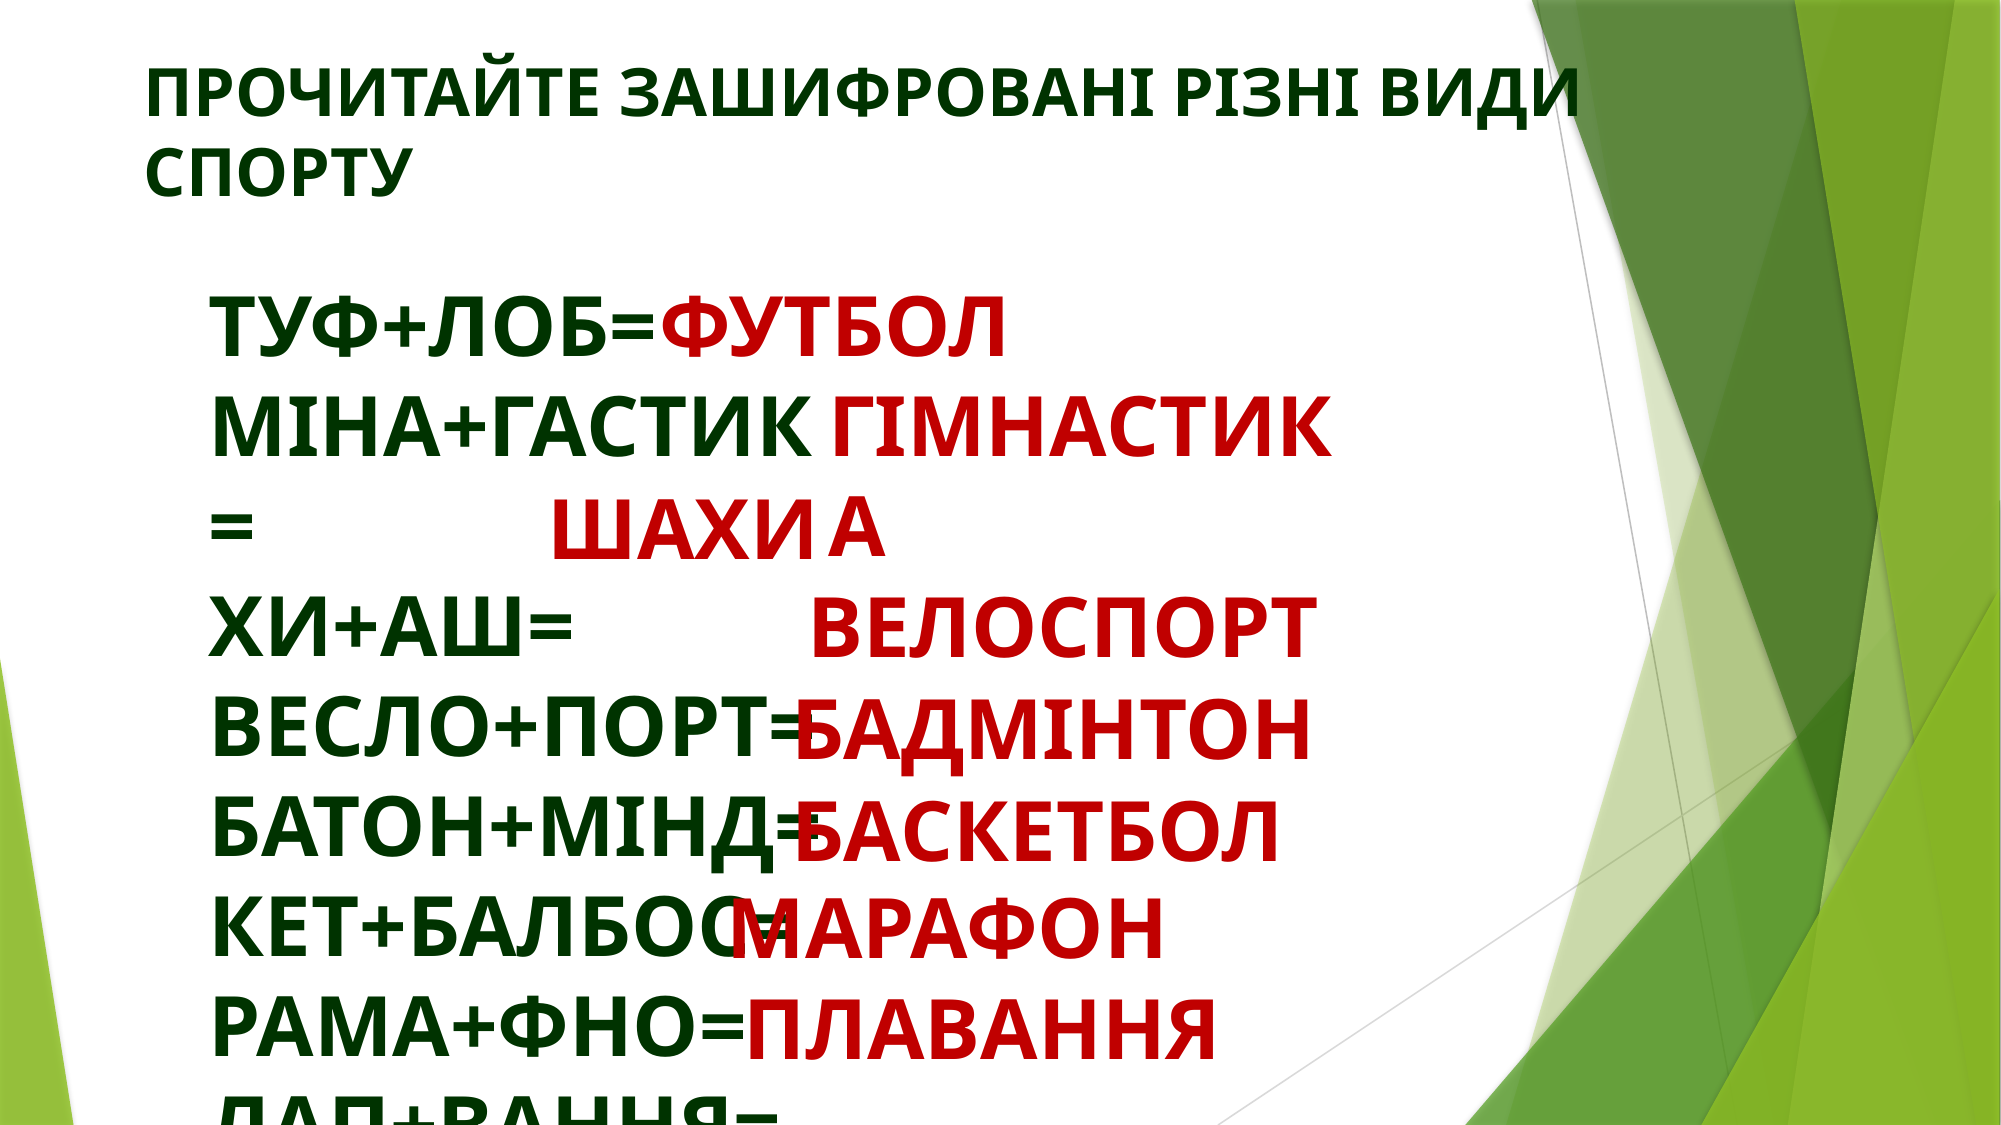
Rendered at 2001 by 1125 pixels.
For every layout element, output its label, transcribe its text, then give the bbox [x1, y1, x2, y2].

text_box ПРОЧИТАЙТЕ ЗАШИФРОВАНІ РІЗНІ ВИДИ СПОРТУ [128, 42, 1779, 217]
text_box ШАХИ [532, 468, 1239, 584]
text_box ПЛАВАННЯ [728, 969, 1314, 1084]
text_box ВЕЛОСПОРТ [792, 567, 1405, 668]
text_box ФУТБОЛ [644, 266, 1312, 381]
text_box ТУФ+ЛОБ= МІНА+ГАСТИК= ХИ+АШ= ВЕСЛО+ПОРТ= БАТОН+МІНД= КЕТ+БАЛБОС= РАМА+ФНО= ЛАП+ВАННЯ= [194, 266, 850, 1125]
text_box МАРАФОН [711, 867, 1331, 983]
text_box БАСКЕТБОЛ [776, 770, 1437, 886]
text_box ГІМНАСТИКА [813, 365, 1405, 567]
text_box БАДМІНТОН [776, 668, 1478, 784]
